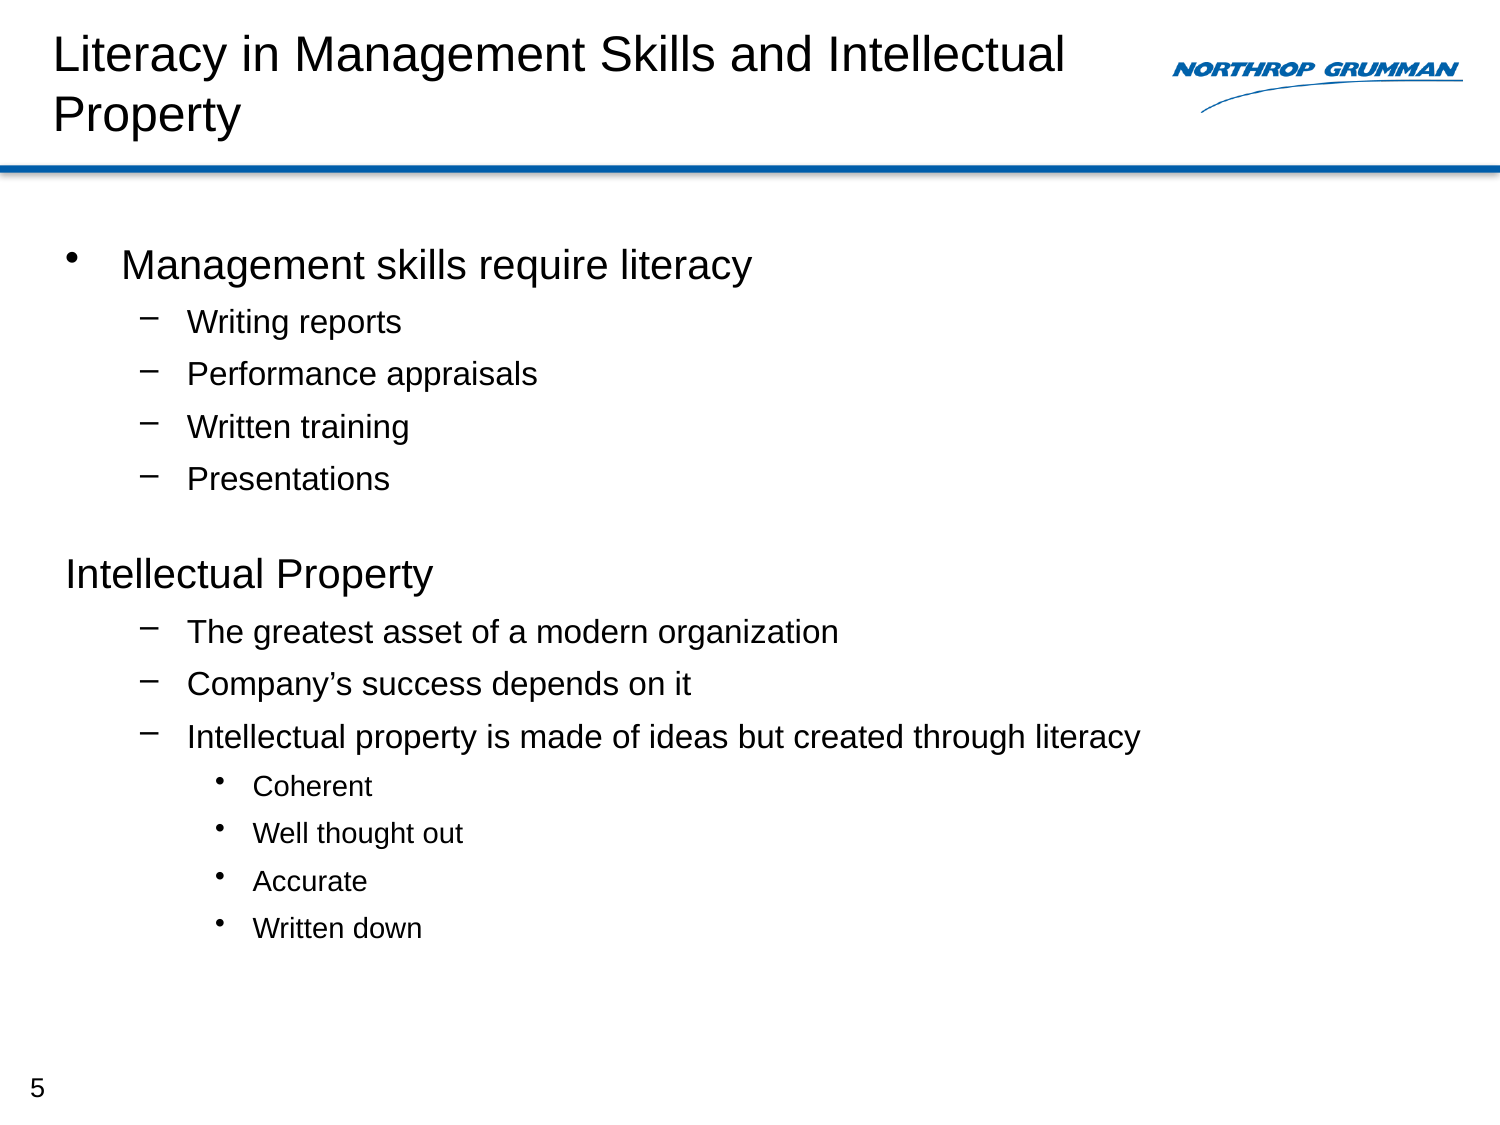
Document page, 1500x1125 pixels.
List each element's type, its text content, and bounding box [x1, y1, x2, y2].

list Management skills require literacy Writing reports Performance appraisals Written training Presentations Intellectual Property The greatest asset of a modern organization Company’s success depends on it Intellectual property is made of ideas but created through literacy Coherent Well thought out Accurate Written down [49, 229, 1426, 973]
picture [1172, 62, 1463, 113]
slide_number 5 [4, 1062, 71, 1112]
title Literacy in Management Skills and Intellectual Property [37, 12, 1138, 151]
